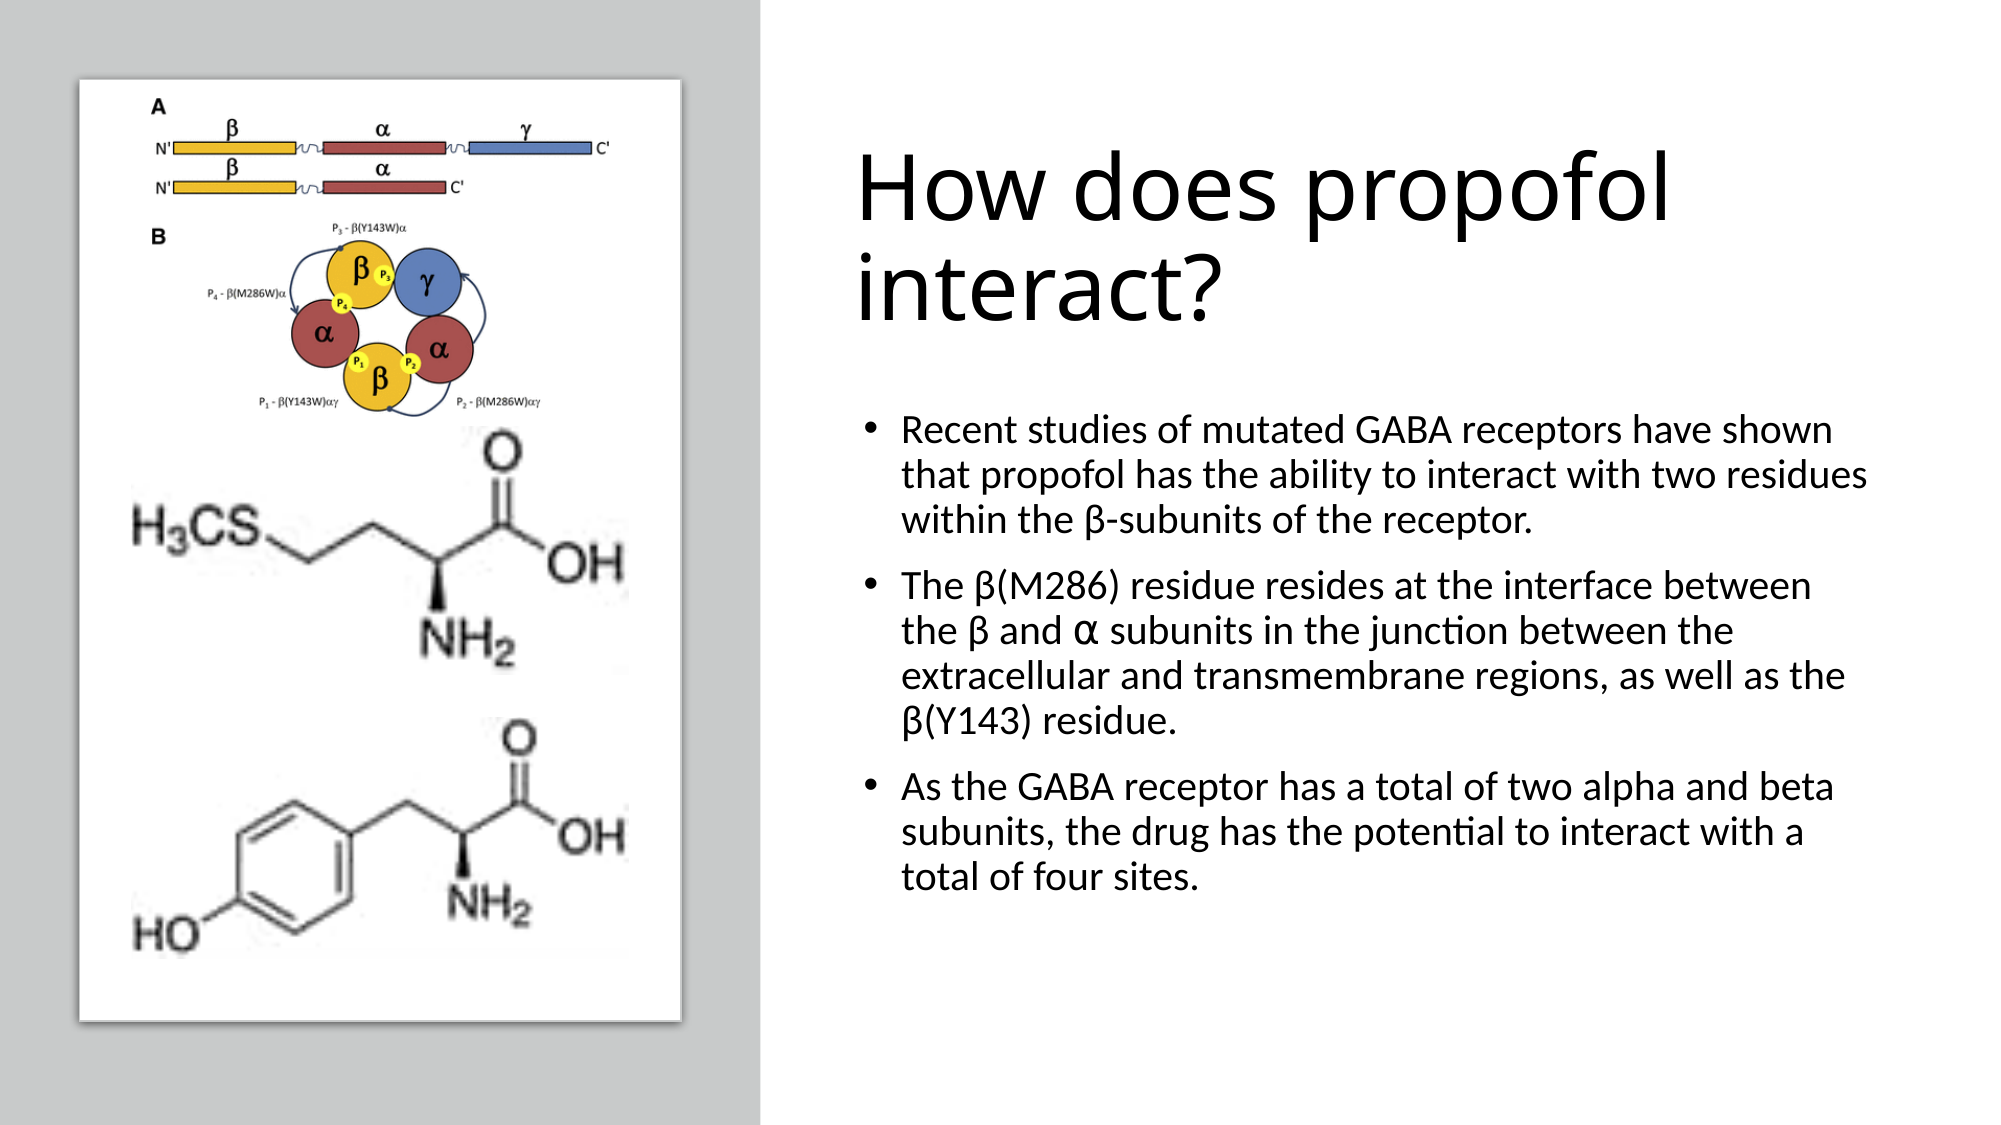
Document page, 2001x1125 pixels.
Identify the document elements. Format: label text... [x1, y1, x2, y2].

text_box [78, 78, 682, 1022]
picture [131, 426, 629, 675]
text_box [0, 0, 761, 1125]
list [150, 97, 610, 419]
picture [131, 717, 629, 959]
list Recent studies of mutated GABA receptors have shown that propofol has the ability to interact with two residues within the β-subunits of the receptor. The β(M286) residue resides at the interface between the β and ⍺ subunits in the junction between the extracellular and transmembrane regions, as well as the β(Y143) residue. As the GABA receptor has a total of two alpha and beta subunits, the drug has the potential to interact with a total of four sites. [839, 399, 1893, 1021]
title How does propofol interact? [839, 103, 1893, 379]
